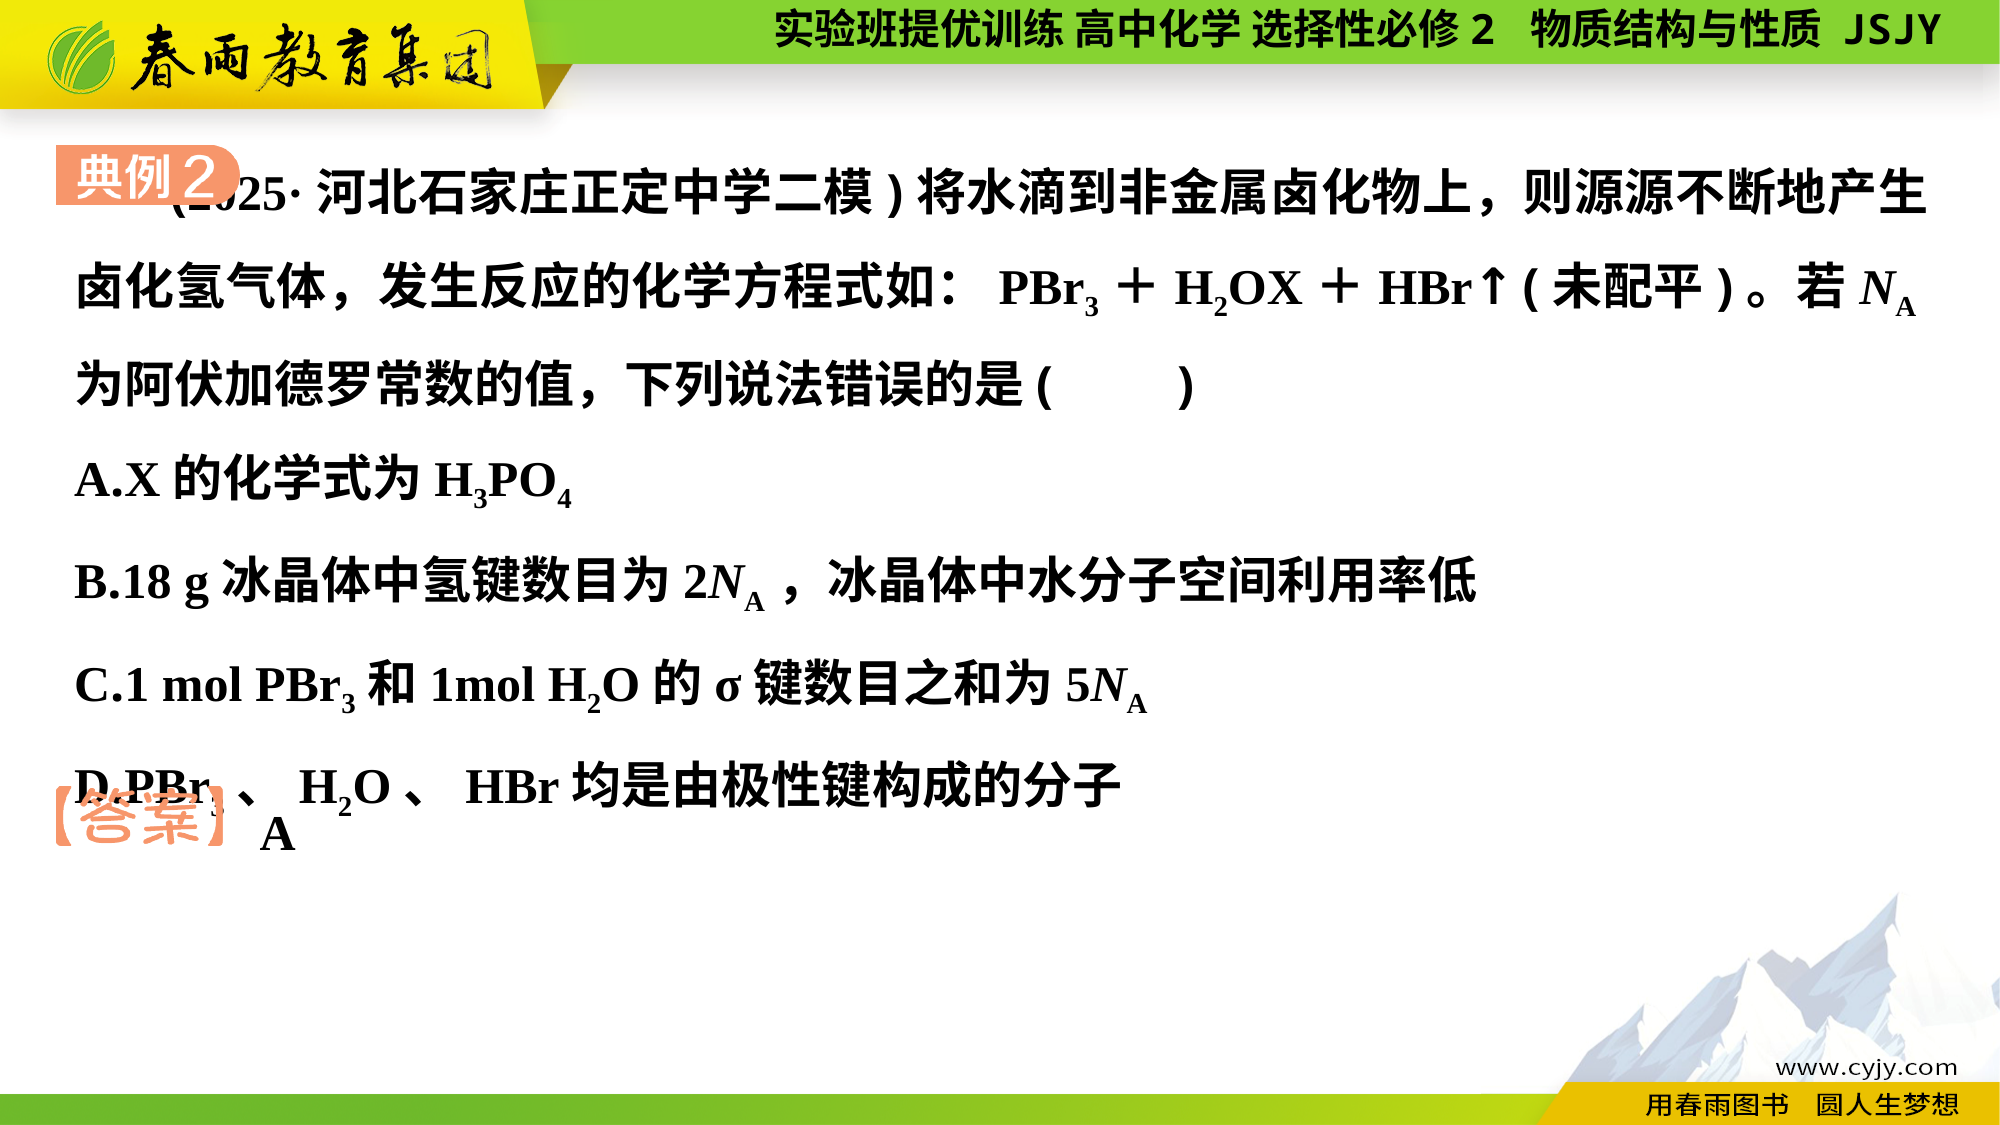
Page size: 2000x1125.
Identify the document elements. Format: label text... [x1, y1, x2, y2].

text_box A [56, 763, 1944, 869]
picture [0, 0, 2000, 1125]
